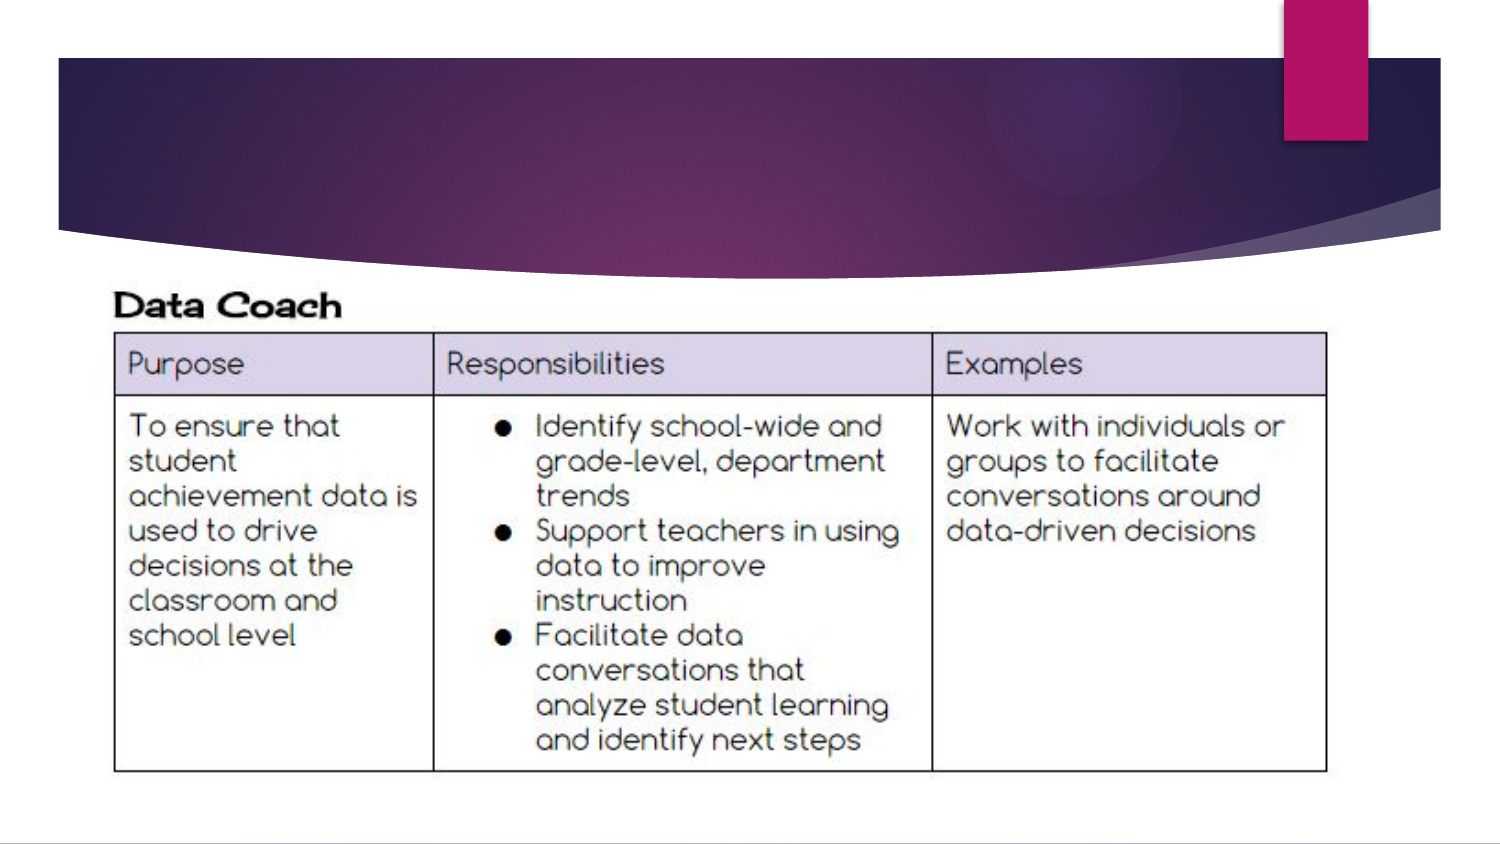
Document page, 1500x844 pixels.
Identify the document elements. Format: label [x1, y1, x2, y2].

picture [94, 281, 1348, 812]
